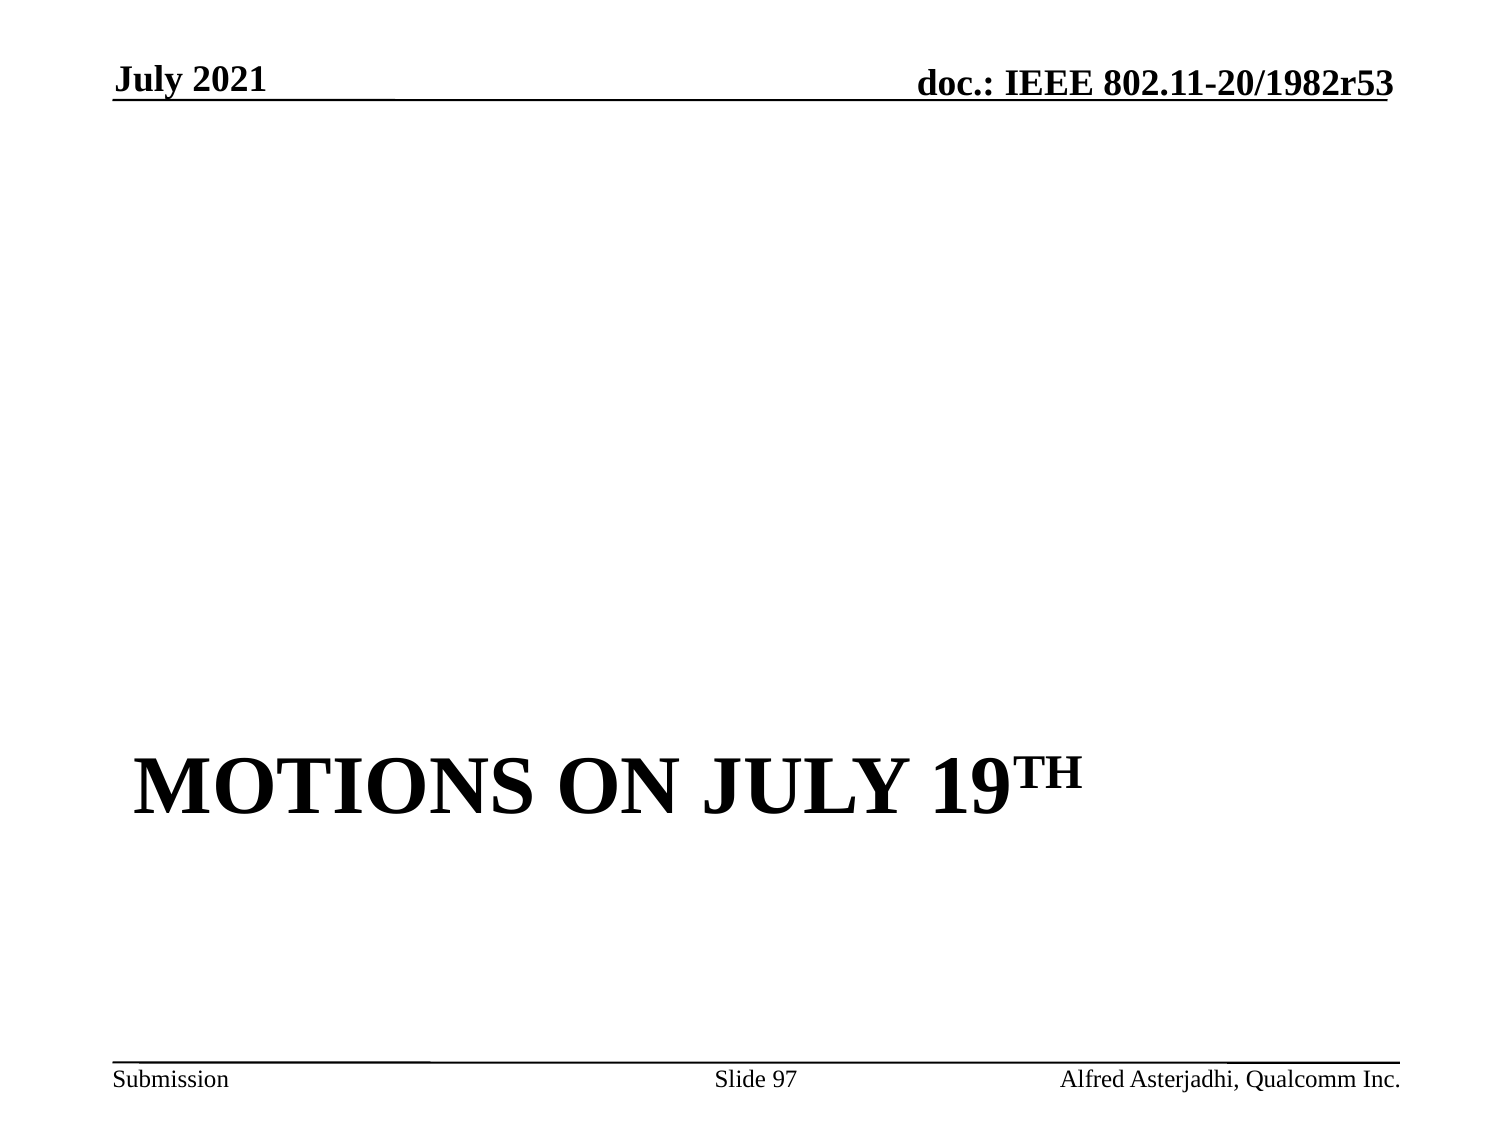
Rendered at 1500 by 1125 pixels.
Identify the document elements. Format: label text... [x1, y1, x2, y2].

title Motions on July 19th [118, 722, 1394, 947]
footer Alfred Asterjadhi, Qualcomm Inc. [878, 1061, 1402, 1093]
slide_number Slide 97 [712, 1061, 800, 1123]
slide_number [114, 54, 423, 100]
